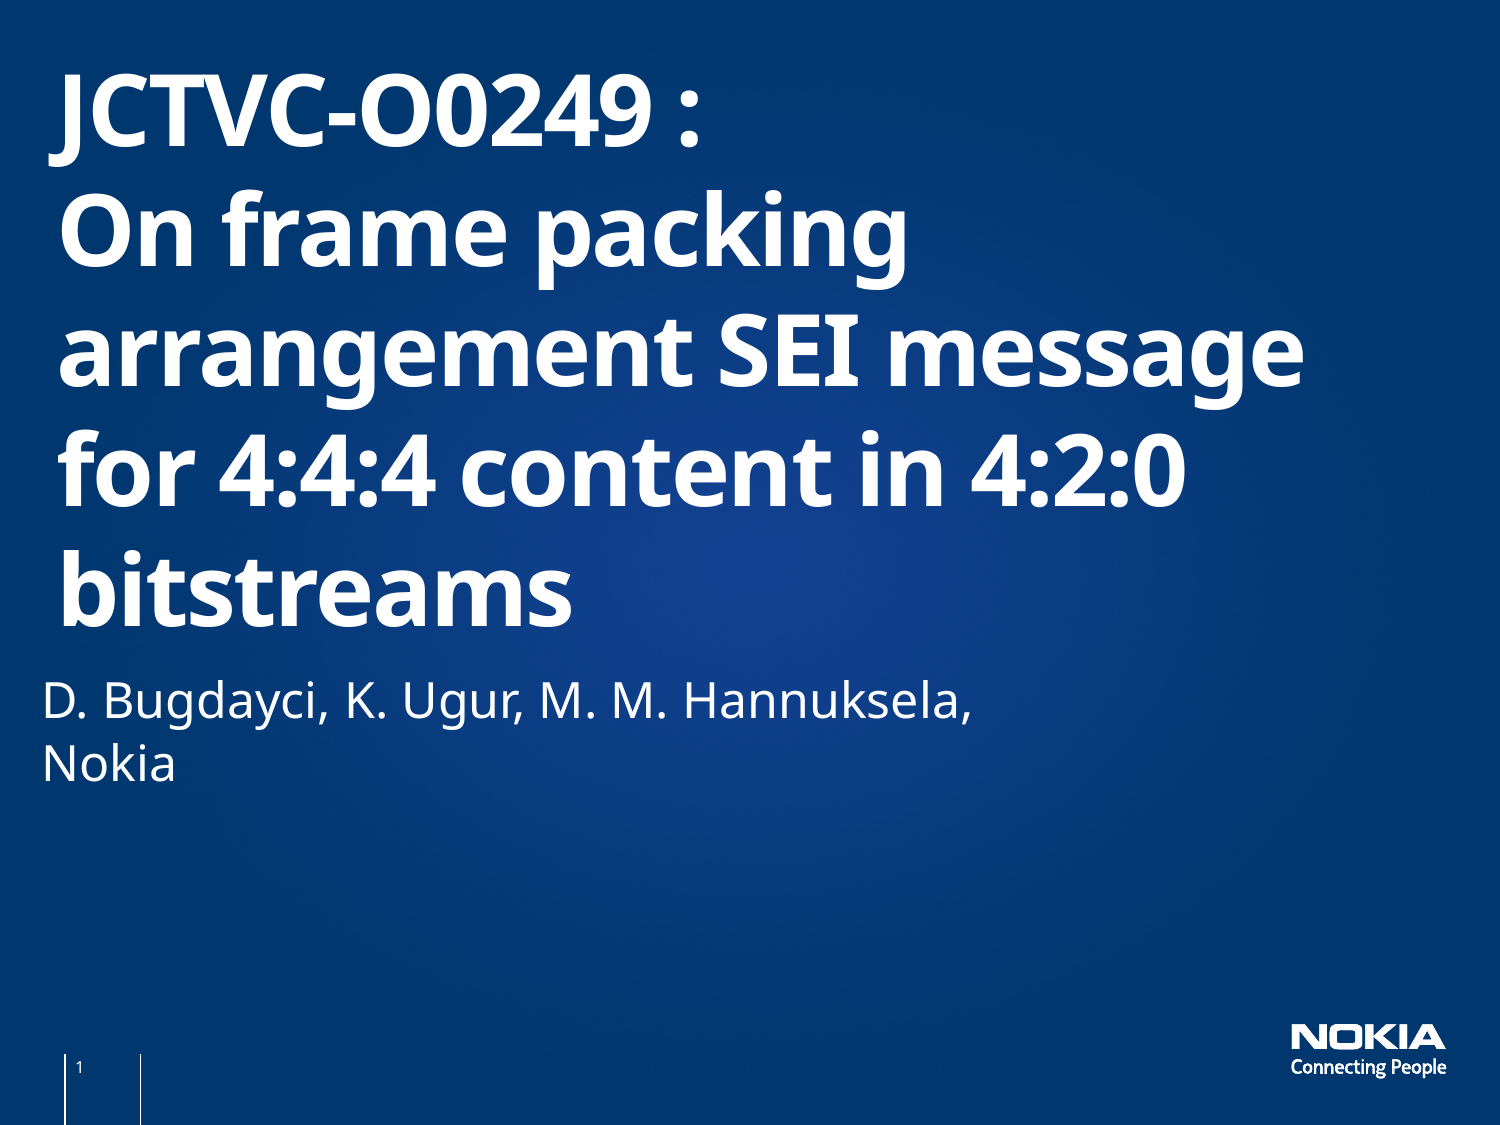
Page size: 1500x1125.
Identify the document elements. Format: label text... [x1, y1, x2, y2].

picture [0, 0, 1500, 1125]
title JCTVC-O0249 : On frame packing arrangement SEI message for 4:4:4 content in 4:2:0 bitstreams [56, 46, 1433, 532]
list D. Bugdayci, K. Ugur, M. M. Hannuksela, Nokia [41, 668, 1447, 792]
slide_number 1 [75, 1058, 124, 1079]
